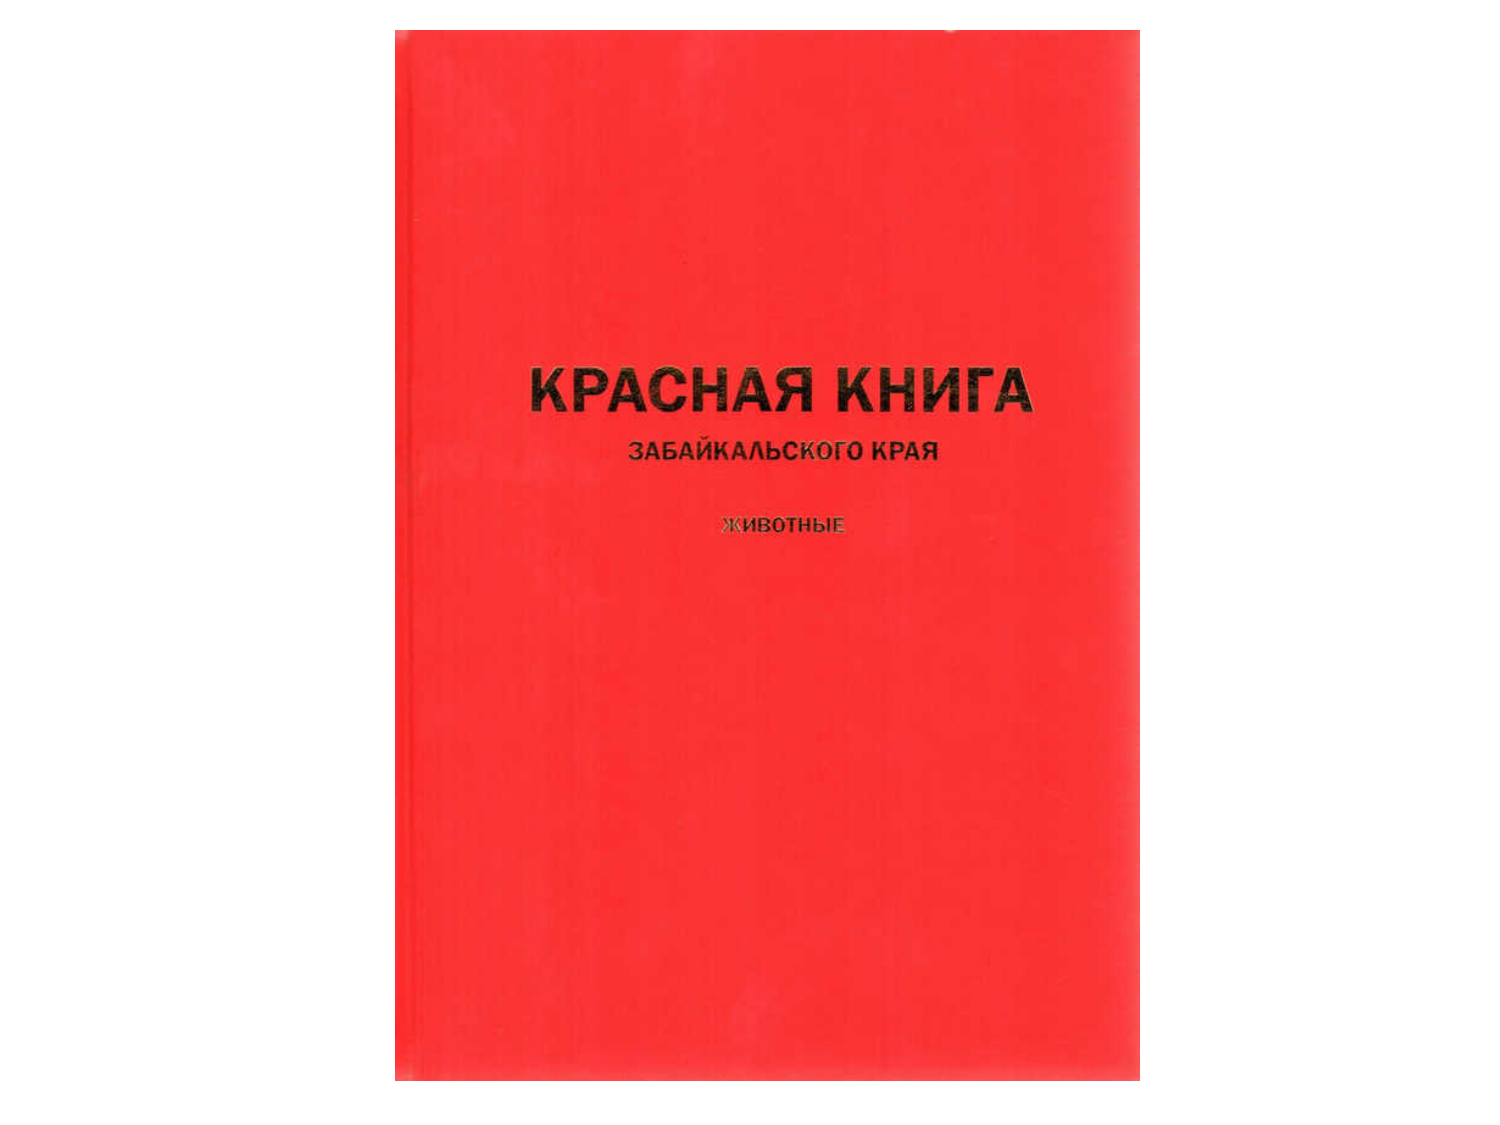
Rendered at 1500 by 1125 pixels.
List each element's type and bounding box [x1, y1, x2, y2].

list [395, 30, 1140, 1081]
